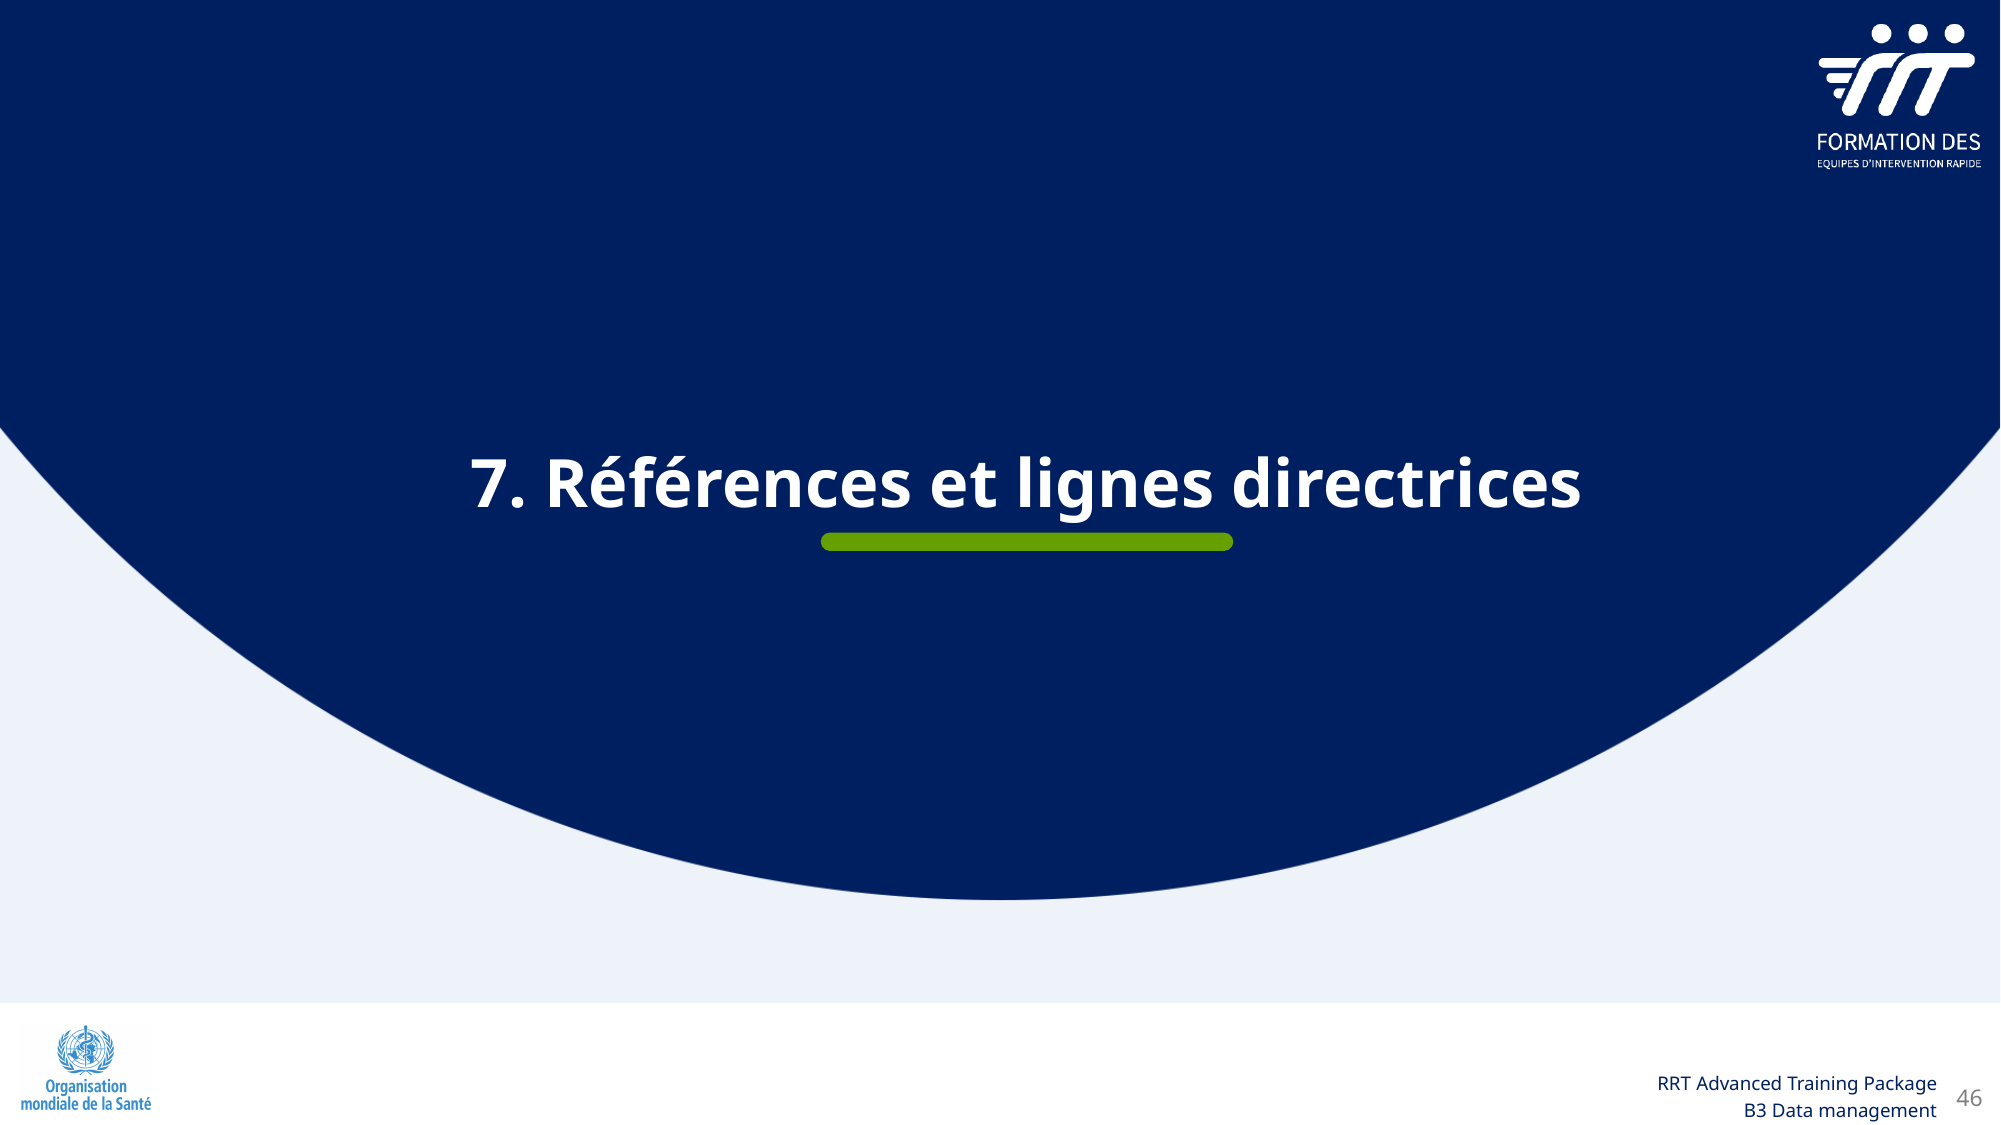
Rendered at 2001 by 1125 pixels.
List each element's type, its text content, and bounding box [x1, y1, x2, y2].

picture [0, 0, 2001, 1003]
list 7. Références et lignes directrices [95, 322, 1959, 631]
picture [20, 1024, 152, 1111]
